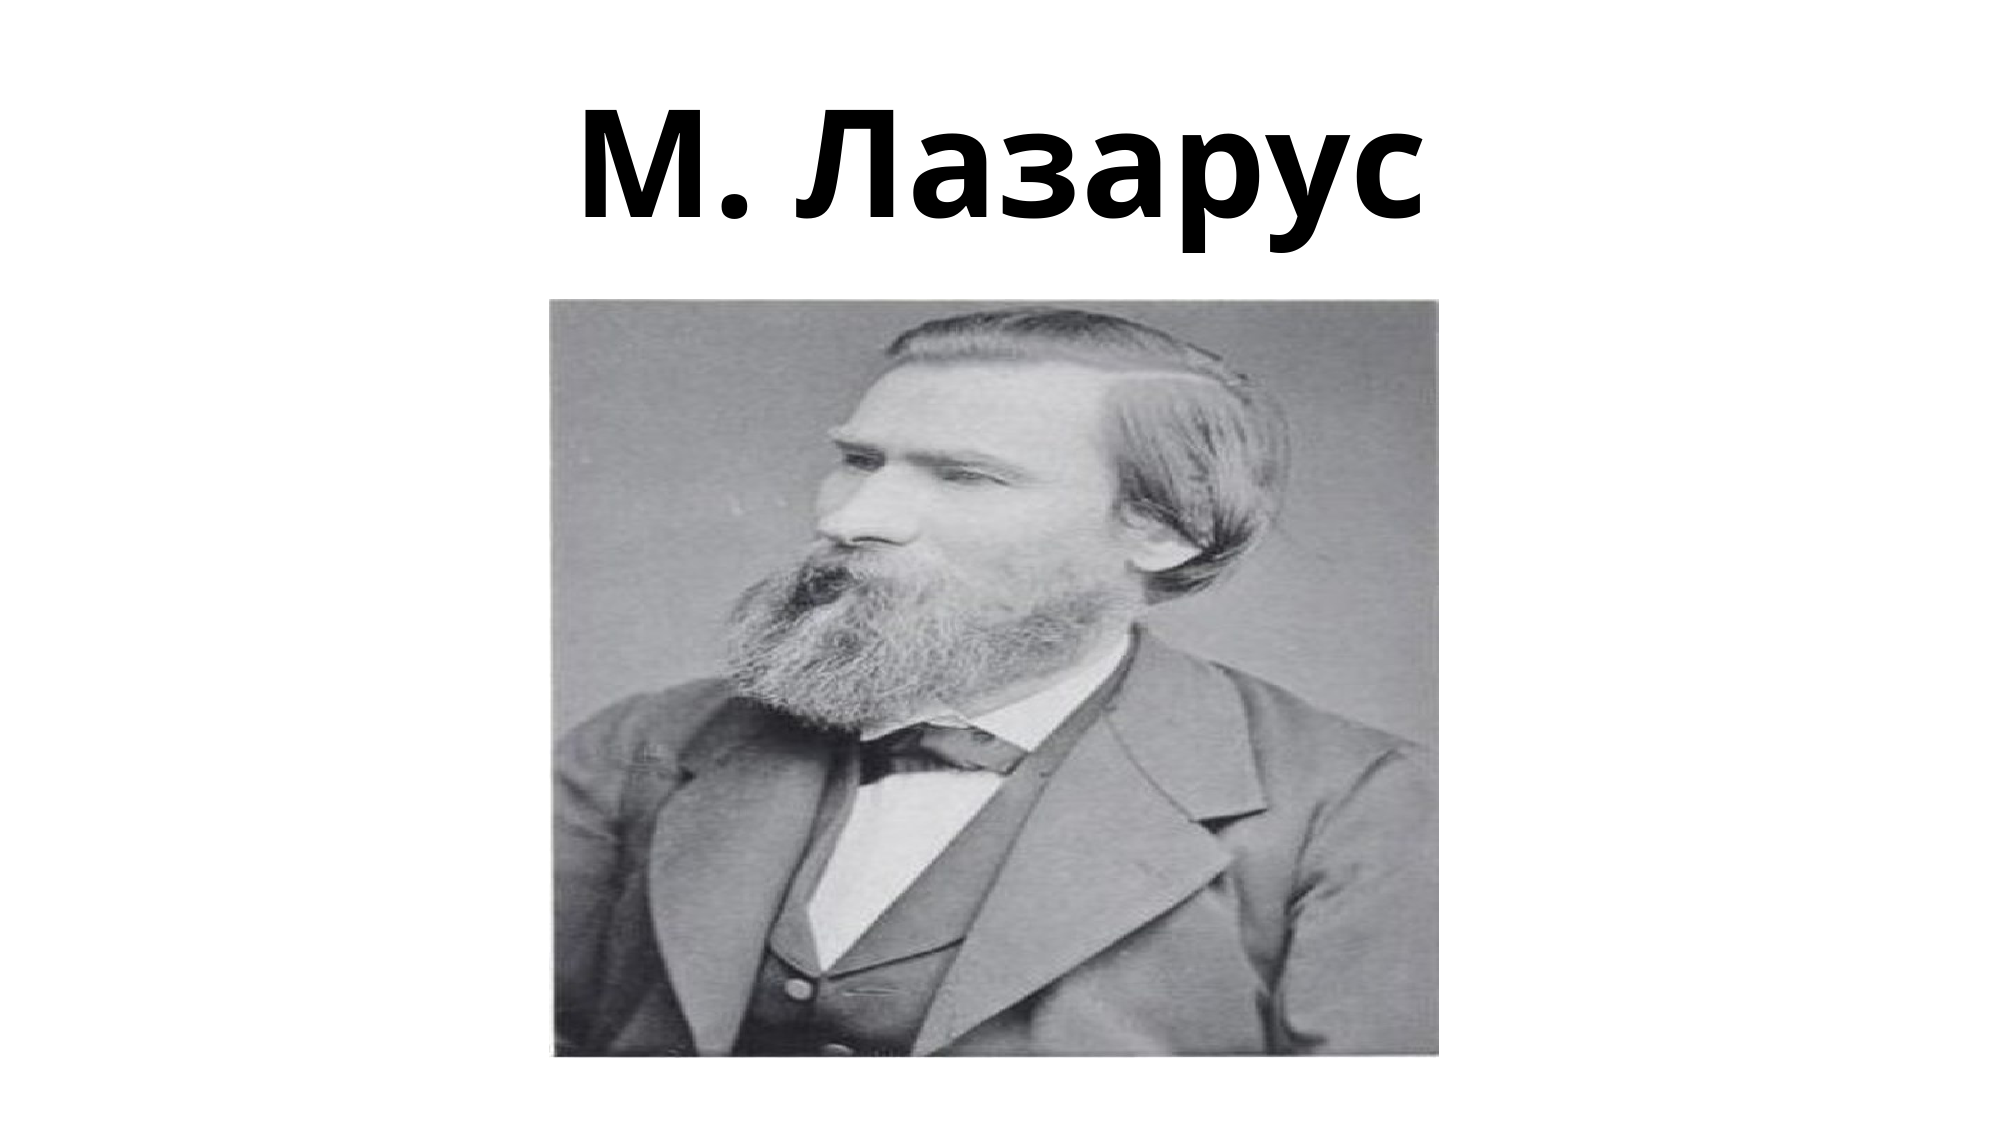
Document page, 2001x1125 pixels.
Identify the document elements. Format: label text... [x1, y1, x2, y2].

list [549, 299, 1439, 1058]
title М. Лазарус [137, 59, 1863, 278]
